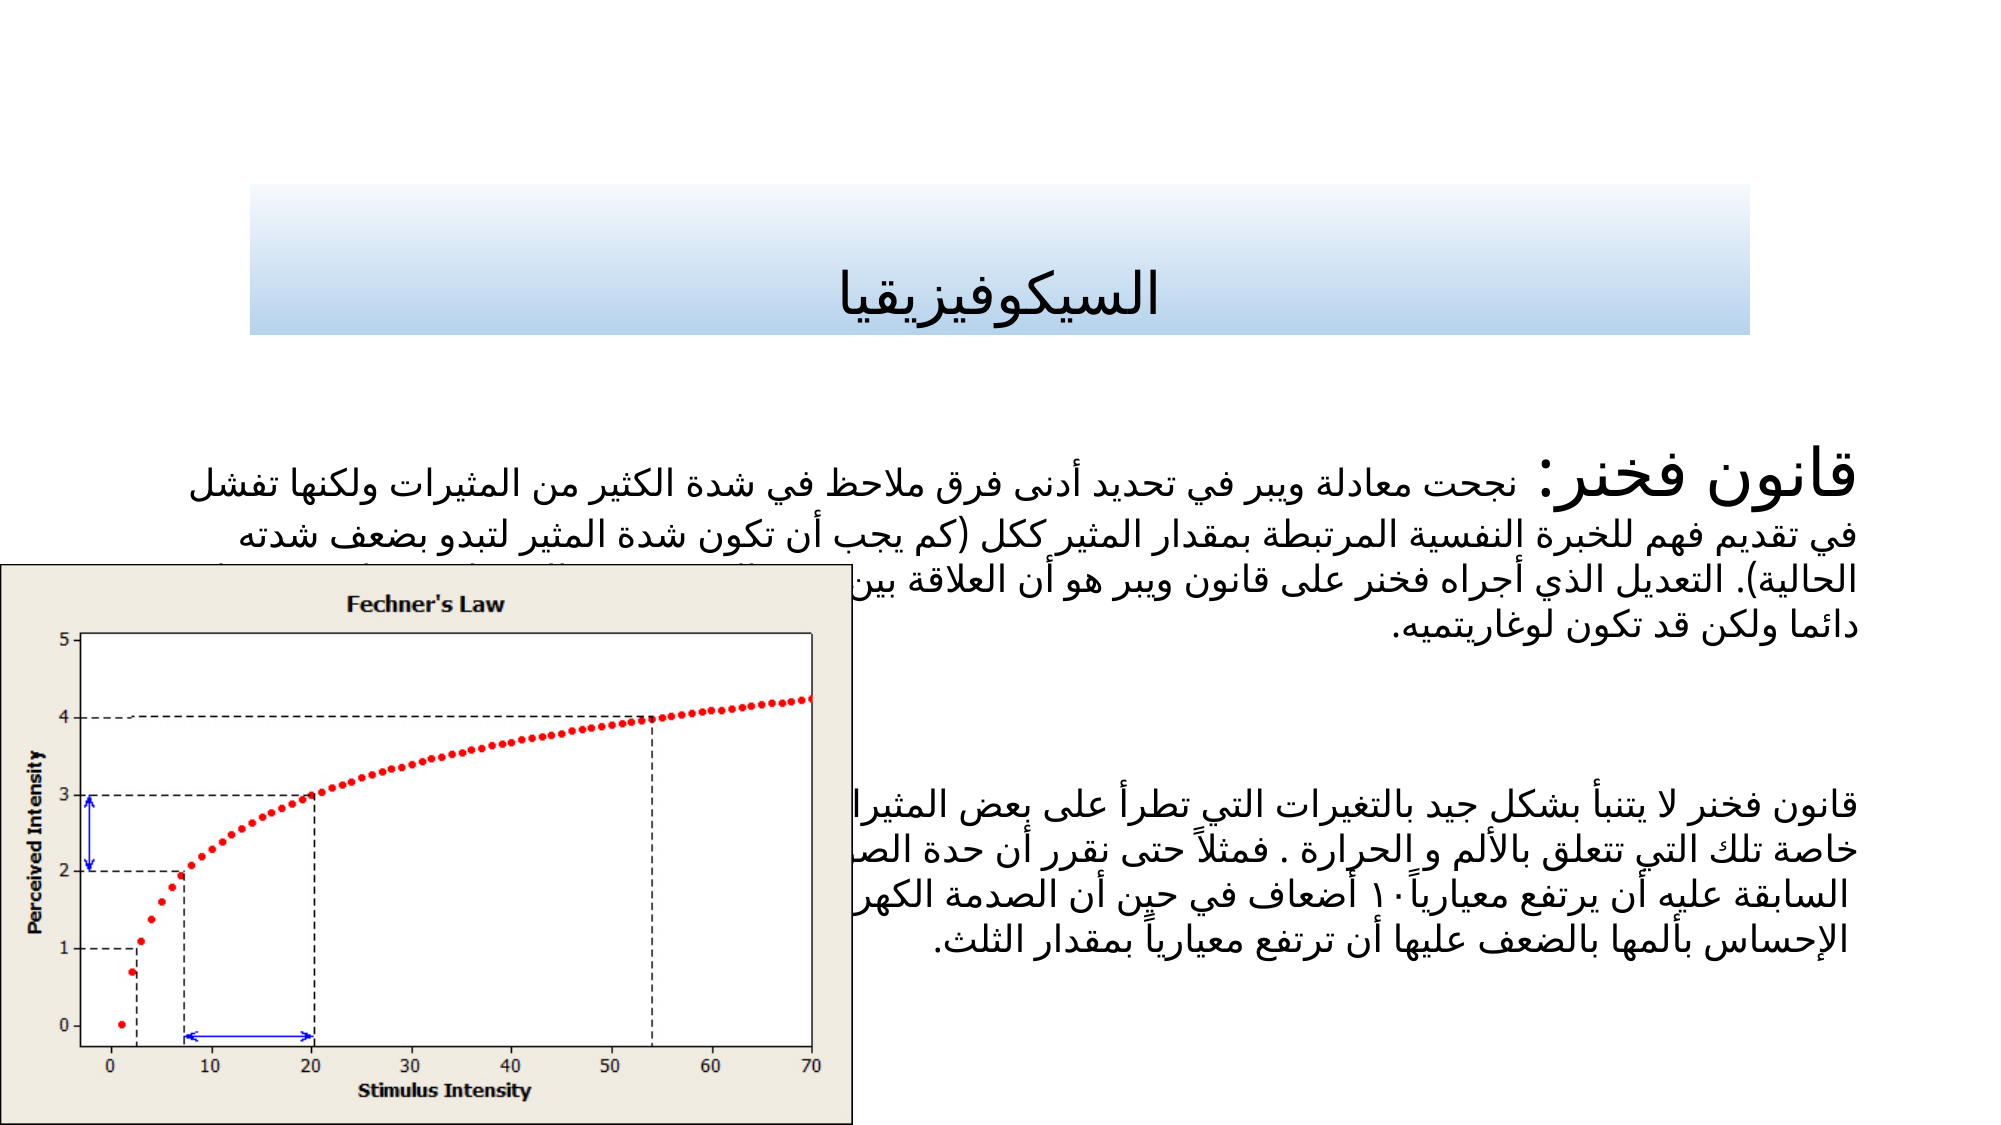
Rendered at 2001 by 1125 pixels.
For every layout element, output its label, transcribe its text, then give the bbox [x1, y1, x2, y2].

picture [0, 564, 853, 1125]
subtitle قانون فخنر: نجحت معادلة ويبر في تحديد أدنى فرق ملاحظ في شدة الكثير من المثيرات ولكنها تفشل في تقديم فهم للخبرة النفسية المرتبطة بمقدار المثير ككل (كم يجب أن تكون شدة المثير لتبدو بضعف شدته الحالية). التعديل الذي أجراه فخنر على قانون ويبر هو أن العلاقة بين شدة المثير وعتبة الاحساس به ليست خطية دائما ولكن قد تكون لوغاريتميه. قانون فخنر لا يتنبأ بشكل جيد بالتغيرات التي تطرأ على بعض المثيرات خاصة تلك التي تتعلق بالألم و الحرارة . فمثلاً حتى نقرر أن حدة الصوت ضعف حدته السابقة عليه أن يرتفع معيارياً١٠ أضعاف في حين أن الصدمة الكهربائية ليتم الإحساس بألمها بالضعف عليها أن ترتفع معيارياً بمقدار الثلث. [117, 422, 1875, 1076]
title السيكوفيزيقيا [249, 184, 1750, 335]
